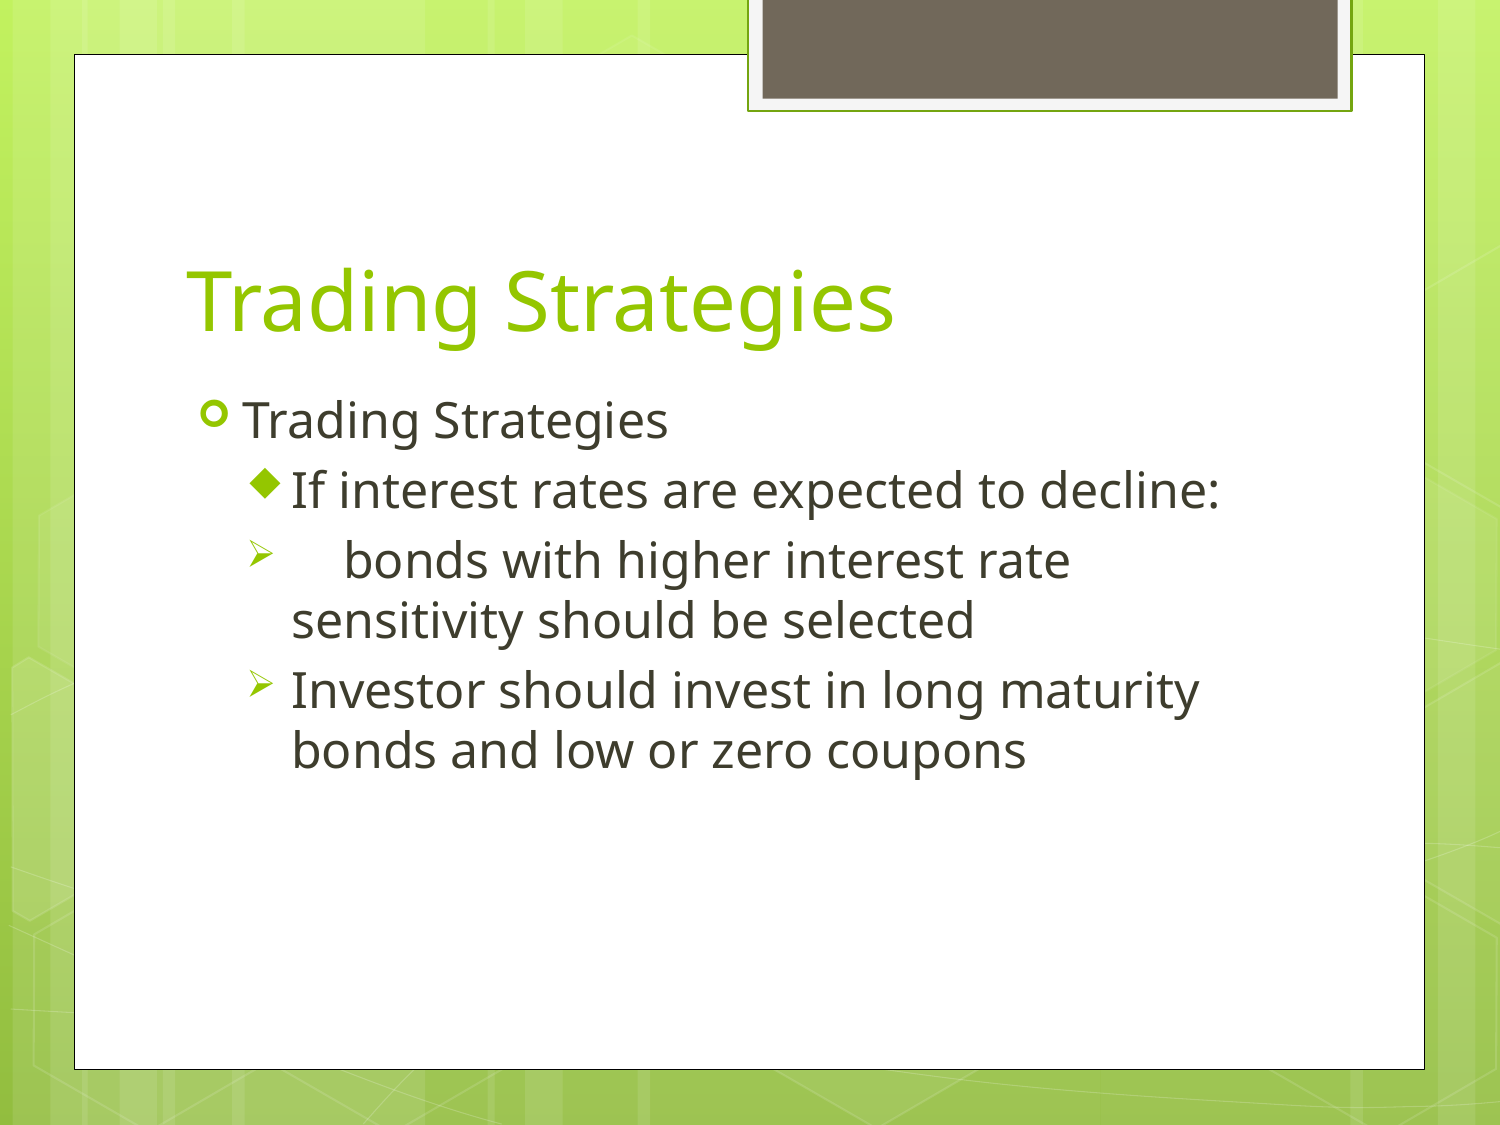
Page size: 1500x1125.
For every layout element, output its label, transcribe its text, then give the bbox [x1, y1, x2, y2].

list Trading Strategies If interest rates are expected to decline: bonds with higher interest rate sensitivity should be selected Investor should invest in long maturity bonds and low or zero coupons [171, 381, 1283, 957]
title Trading Strategies [171, 168, 1324, 357]
